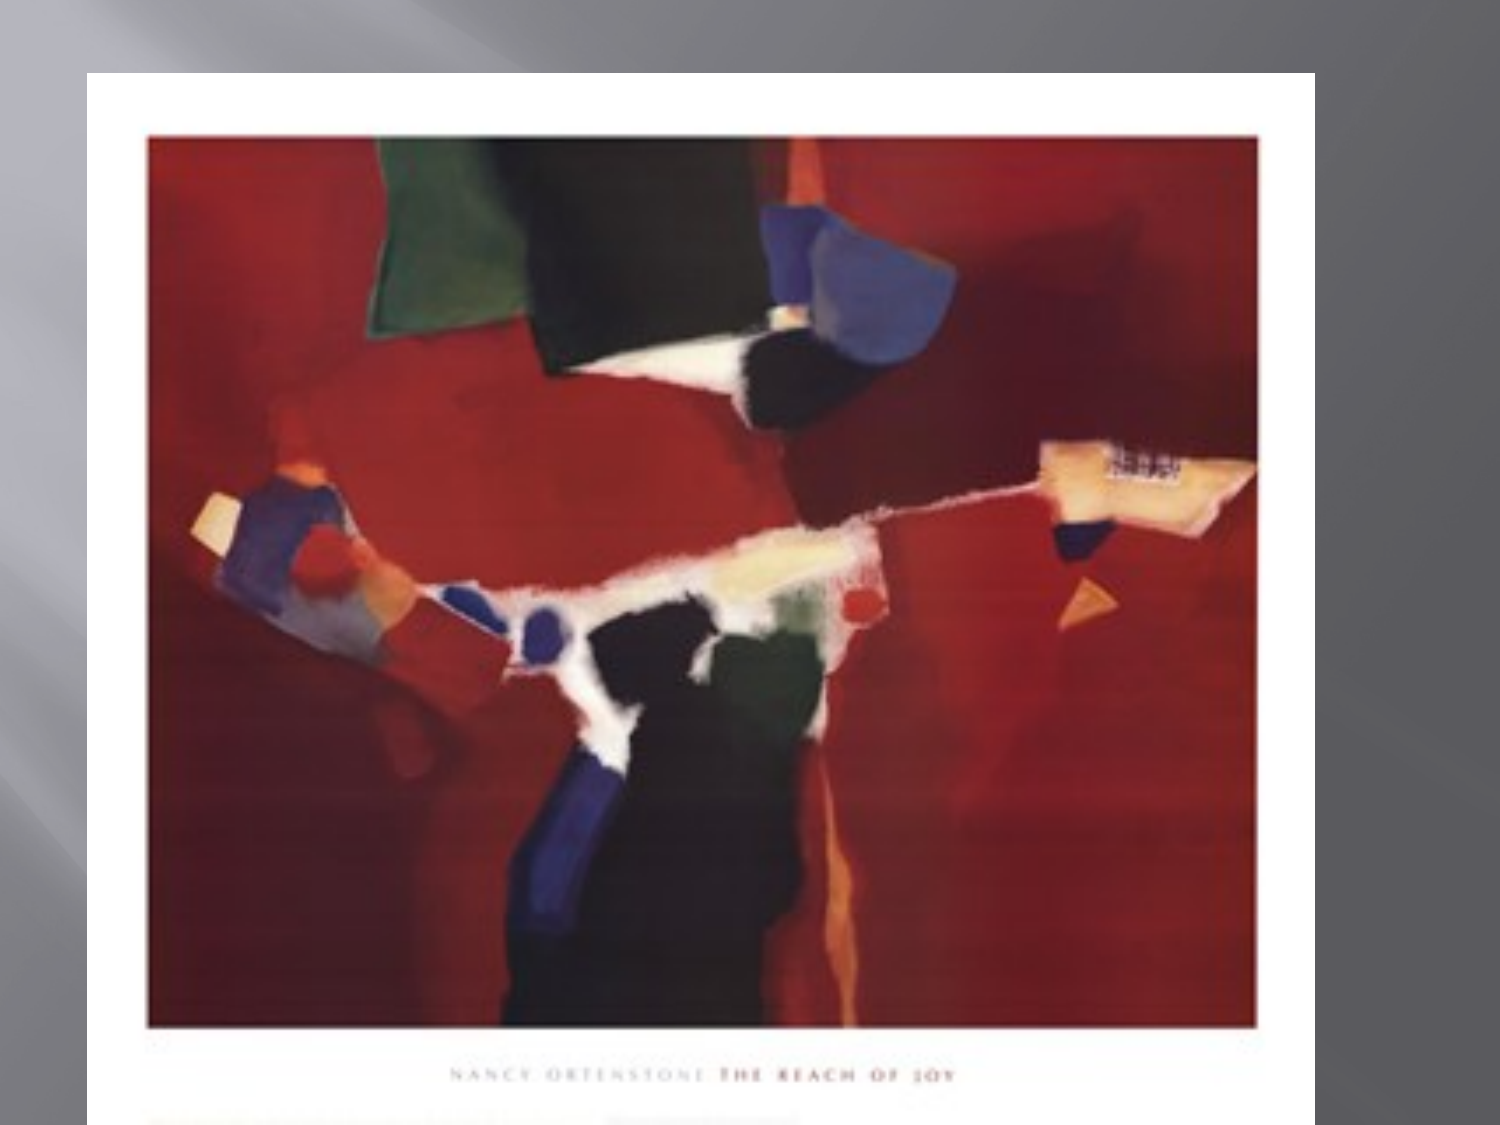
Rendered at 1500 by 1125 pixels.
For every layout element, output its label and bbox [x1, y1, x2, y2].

picture [87, 72, 1315, 1125]
